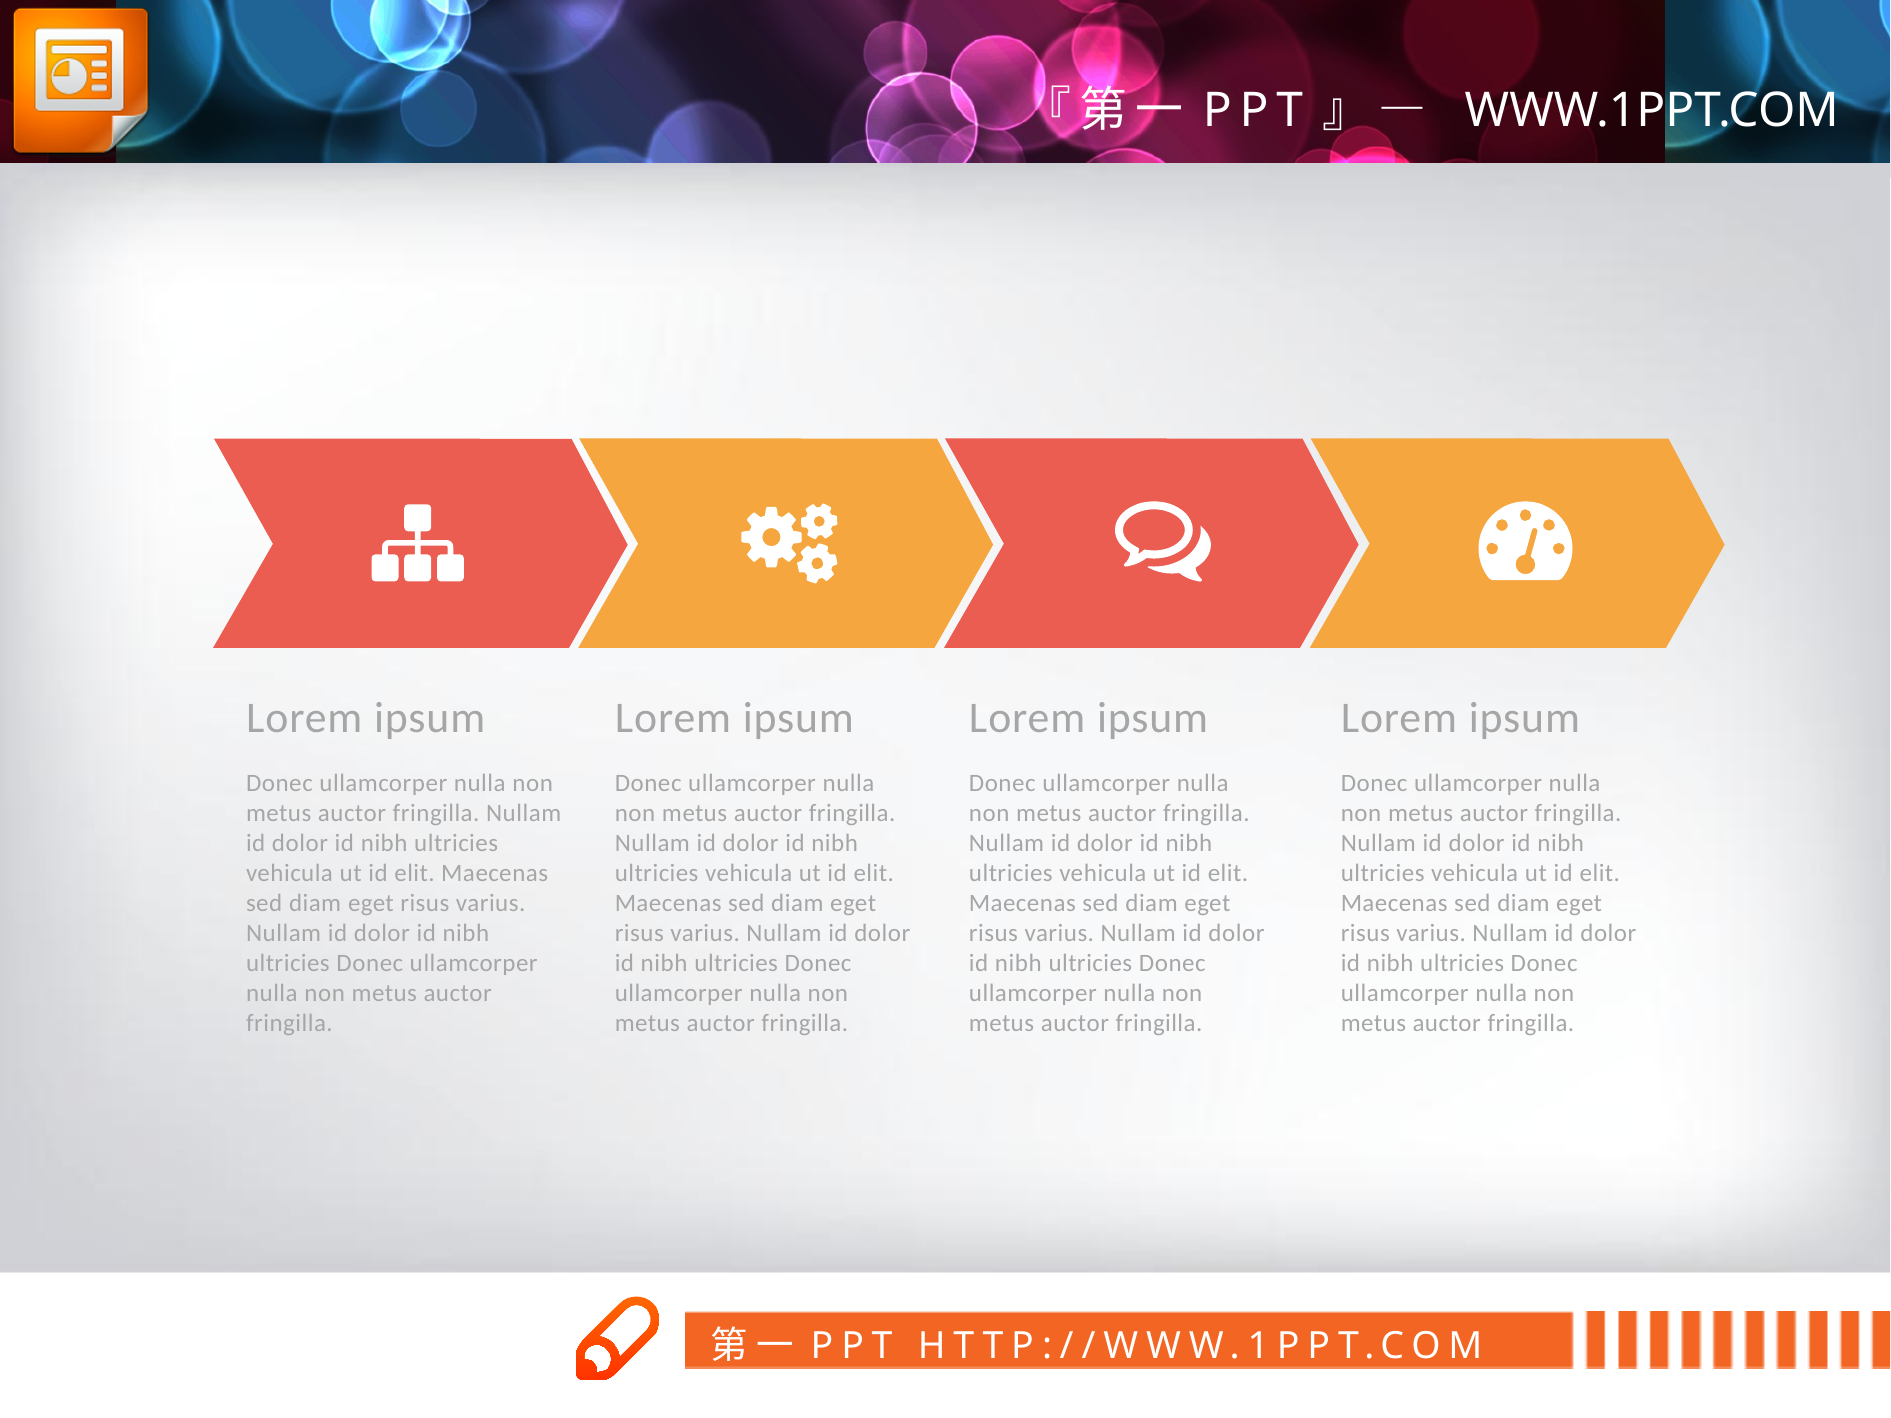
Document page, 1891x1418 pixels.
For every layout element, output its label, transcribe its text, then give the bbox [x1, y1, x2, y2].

text_box Donec ullamcorper nulla non metus auctor fringilla. Nullam id dolor id nibh ultricies vehicula ut id elit. Maecenas sed diam eget risus varius. Nullam id dolor id nibh ultricies Donec ullamcorper nulla non metus auctor fringilla. [968, 766, 1276, 1037]
text_box [797, 543, 838, 584]
text_box [213, 438, 628, 648]
text_box [741, 506, 802, 568]
text_box Lorem ipsum [245, 688, 568, 742]
text_box Donec ullamcorper nulla non metus auctor fringilla. Nullam id dolor id nibh ultricies vehicula ut id elit. Maecenas sed diam eget risus varius. Nullam id dolor id nibh ultricies Donec ullamcorper nulla non metus auctor fringilla. [1340, 766, 1639, 1037]
picture [685, 1311, 1891, 1369]
picture [0, 0, 1891, 1275]
text_box [801, 503, 838, 540]
text_box [1309, 438, 1725, 648]
text_box [1147, 525, 1211, 582]
text_box Donec ullamcorper nulla non metus auctor fringilla. Nullam id dolor id nibh ultricies vehicula ut id elit. Maecenas sed diam eget risus varius. Nullam id dolor id nibh ultricies Donec ullamcorper nulla non metus auctor fringilla. [614, 766, 920, 1037]
text_box [578, 438, 994, 648]
text_box Donec ullamcorper nulla non metus auctor fringilla. Nullam id dolor id nibh ultricies vehicula ut id elit. Maecenas sed diam eget risus varius. Nullam id dolor id nibh ultricies Donec ullamcorper nulla non metus auctor fringilla. [245, 766, 568, 1037]
text_box Lorem ipsum [1340, 688, 1639, 742]
text_box [1115, 501, 1193, 567]
text_box [944, 438, 1359, 648]
text_box Lorem ipsum [614, 688, 920, 742]
text_box [1478, 501, 1573, 581]
text_box Lorem ipsum [968, 688, 1284, 742]
text_box [371, 504, 464, 582]
